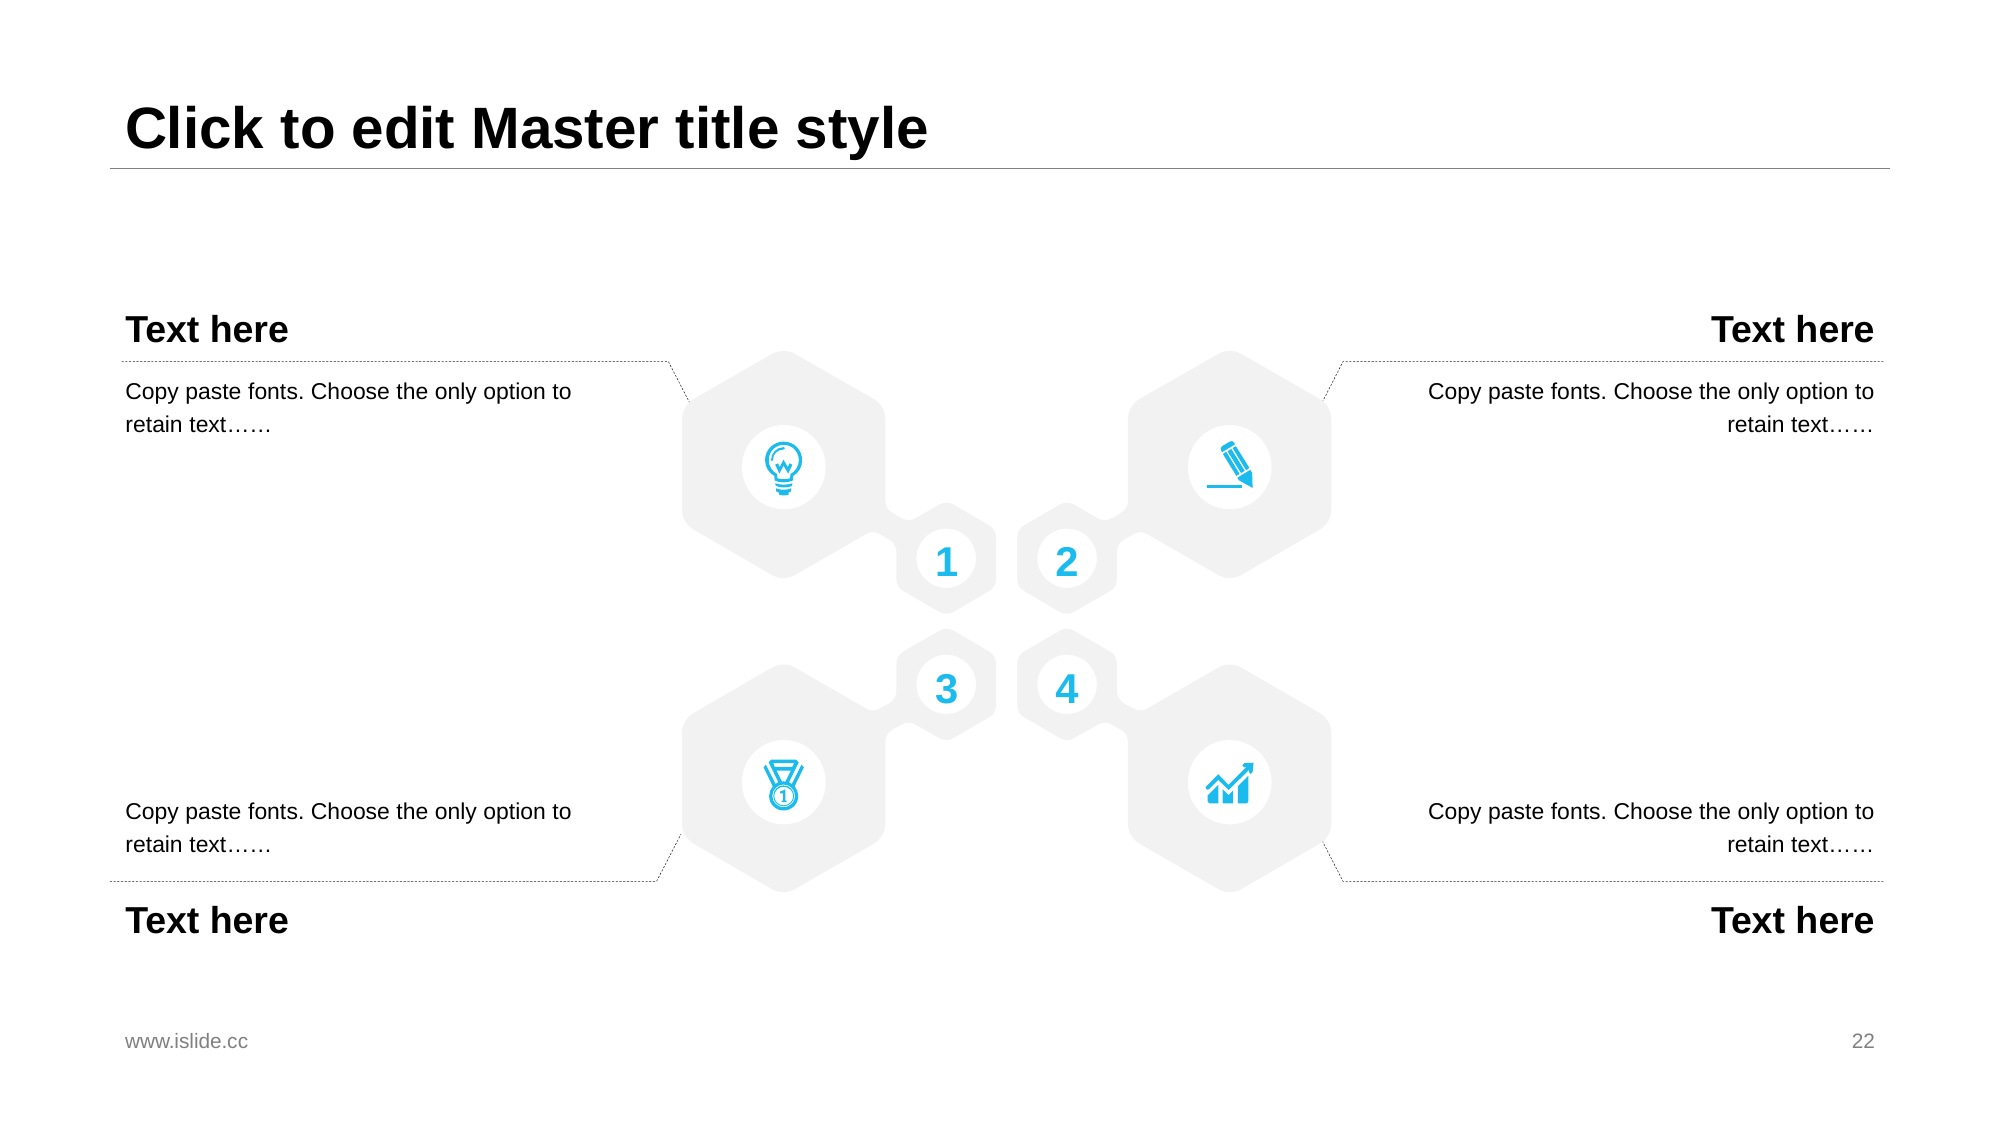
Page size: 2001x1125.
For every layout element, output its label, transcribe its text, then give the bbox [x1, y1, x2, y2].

footer www.islide.cc [109, 1023, 790, 1058]
slide_number 22 [1412, 1023, 1890, 1058]
title Click to edit Master title style [109, 0, 1890, 169]
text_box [109, 264, 1890, 965]
